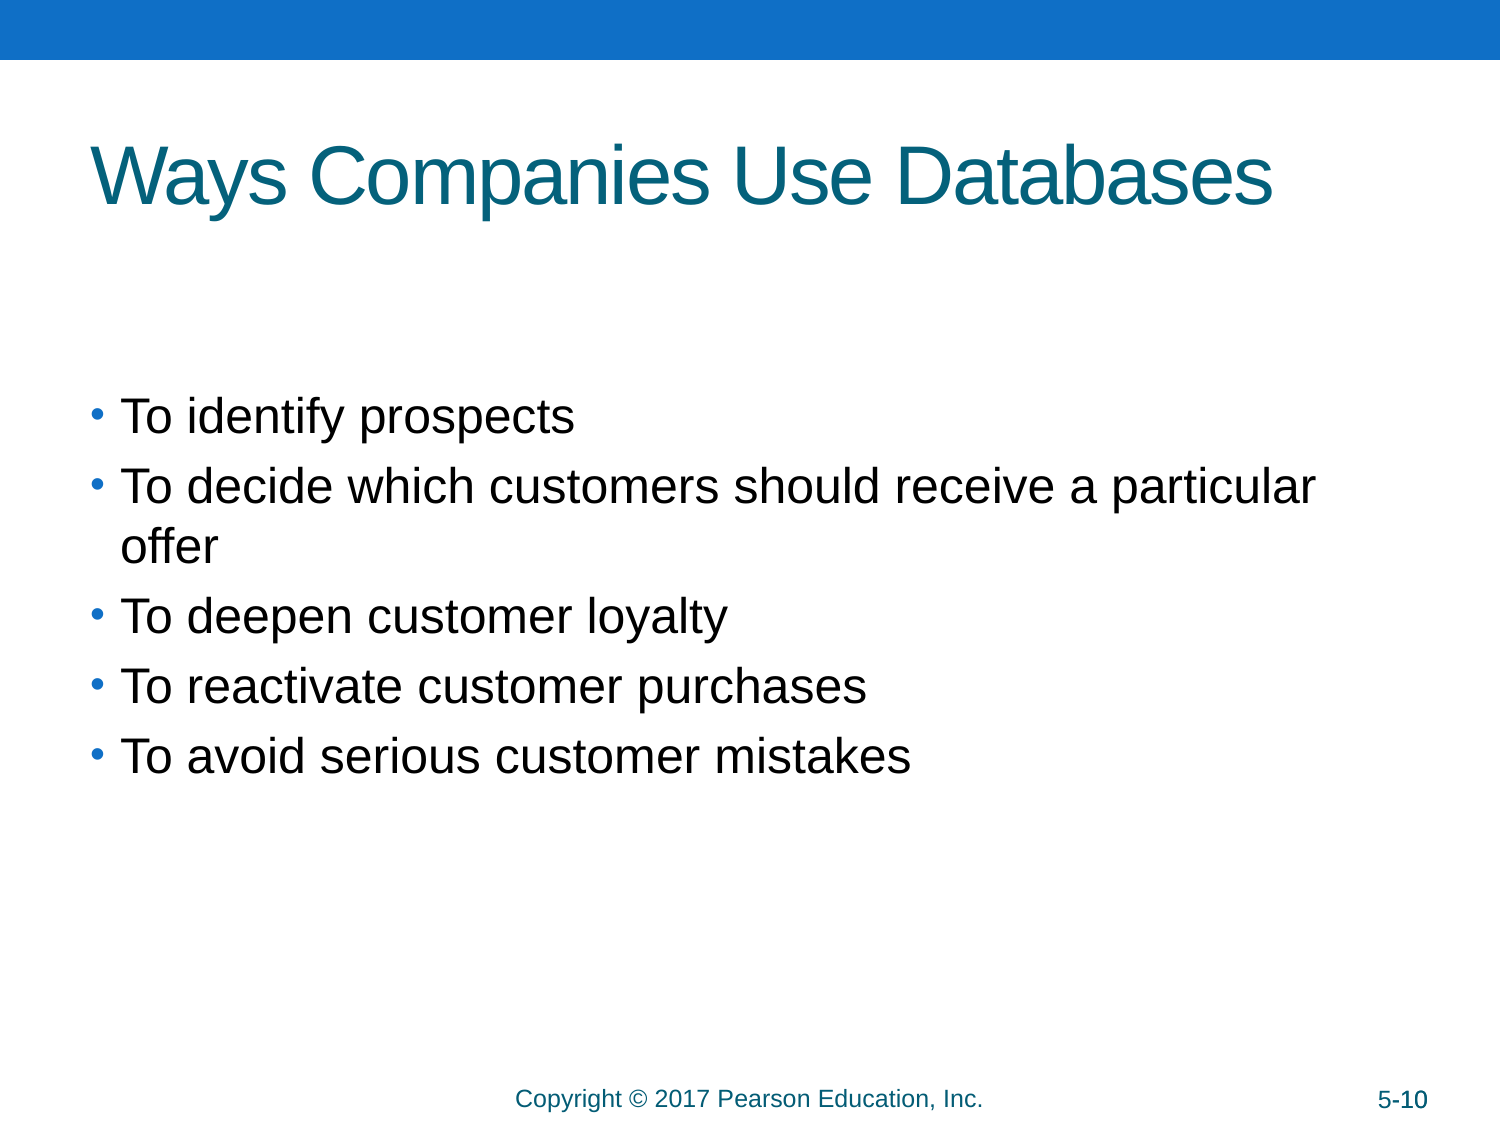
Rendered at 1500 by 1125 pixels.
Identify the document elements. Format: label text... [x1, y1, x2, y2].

list To identify prospects To decide which customers should receive a particular offer To deepen customer loyalty To reactivate customer purchases To avoid serious customer mistakes [75, 376, 1425, 1125]
title Ways Companies Use Databases [75, 90, 1425, 253]
